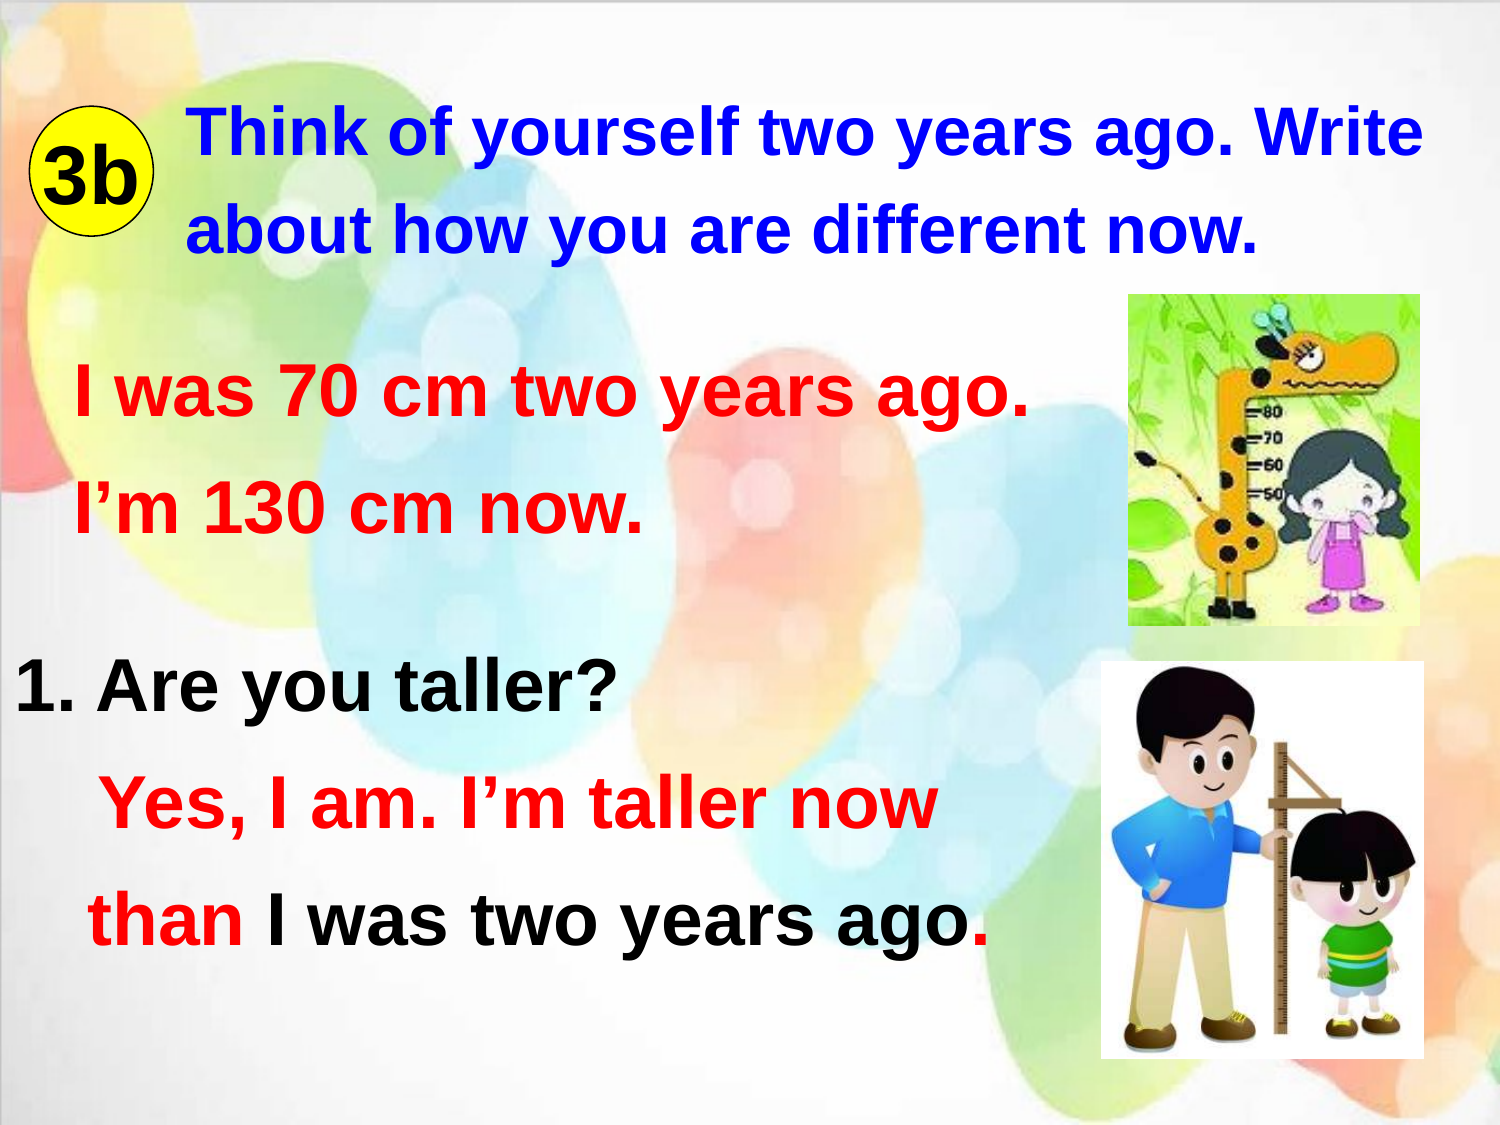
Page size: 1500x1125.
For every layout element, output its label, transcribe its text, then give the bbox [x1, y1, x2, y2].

picture [0, 0, 1500, 1125]
text_box 3b [29, 106, 154, 237]
text_box 1. Are you taller? Yes, I am. I’m taller now than I was two years ago. [0, 602, 1046, 1030]
text_box Think of yourself two years ago. Write about how you are different now. [171, 23, 1465, 315]
text_box I was 70 cm two years ago. I’m 130 cm now. [58, 306, 1069, 591]
